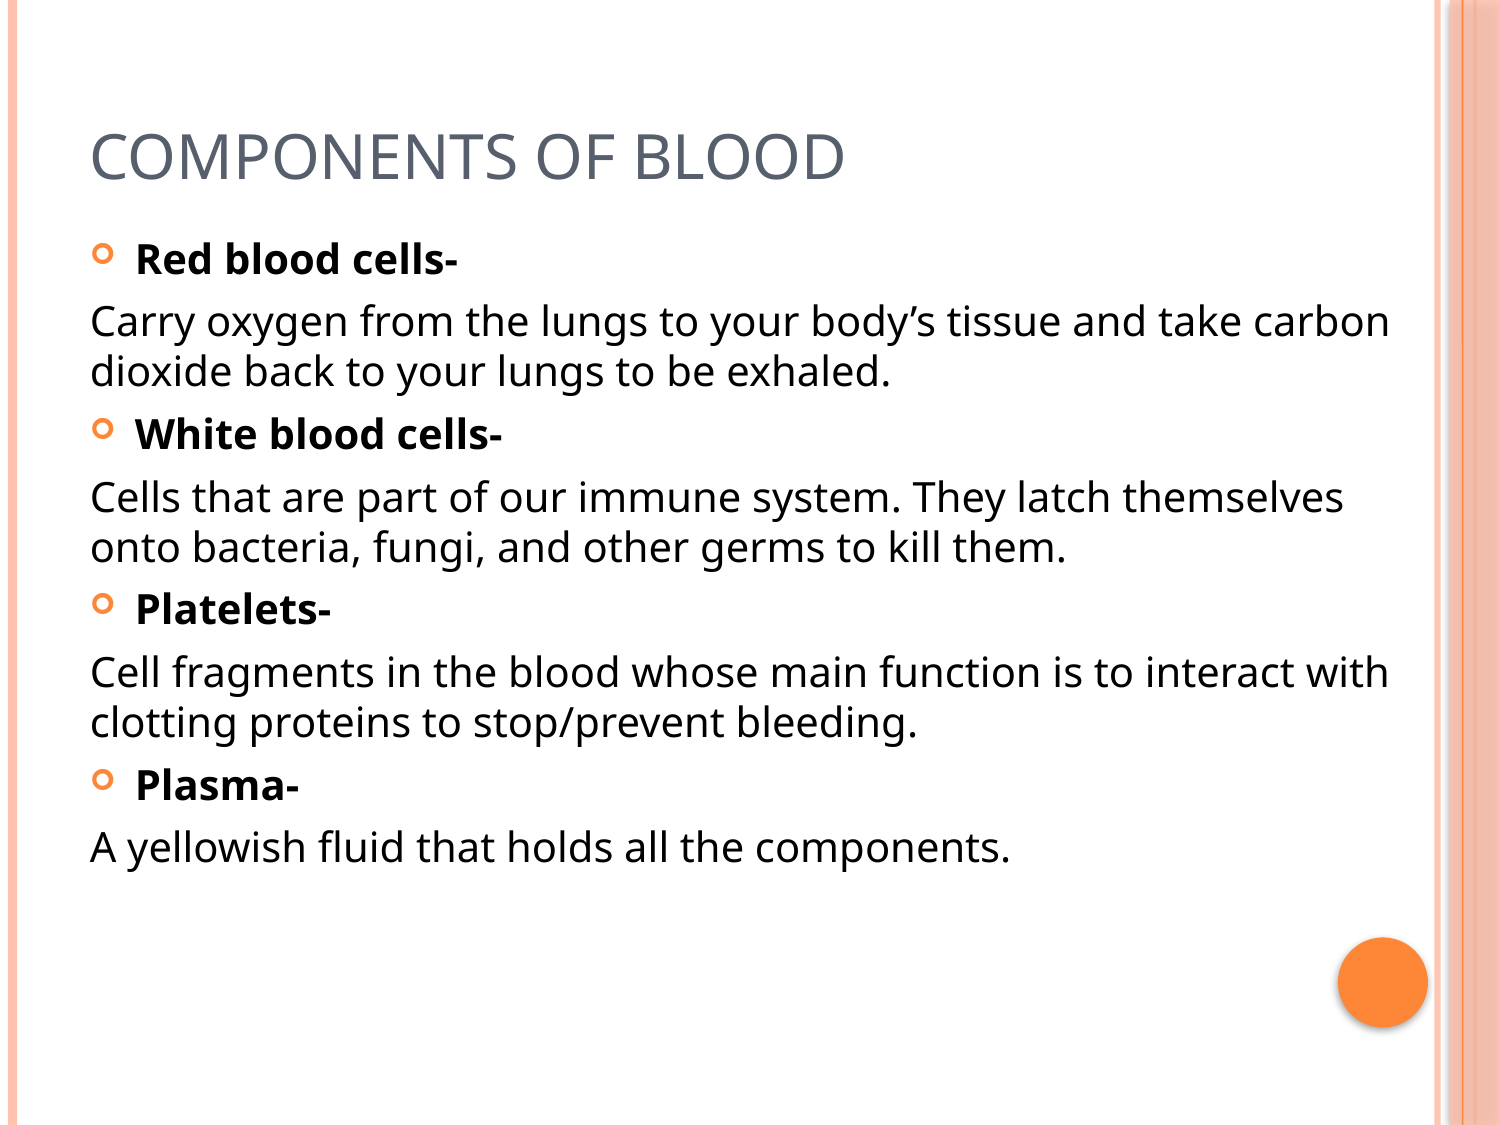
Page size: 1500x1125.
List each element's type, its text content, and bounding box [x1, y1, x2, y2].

list Red blood cells- Carry oxygen from the lungs to your body’s tissue and take carbon dioxide back to your lungs to be exhaled. White blood cells- Cells that are part of our immune system. They latch themselves onto bacteria, fungi, and other germs to kill them. Platelets- Cell fragments in the blood whose main function is to interact with clotting proteins to stop/prevent bleeding. Plasma- A yellowish fluid that holds all the components. [75, 224, 1425, 1063]
title Components of Blood [75, 24, 1425, 200]
